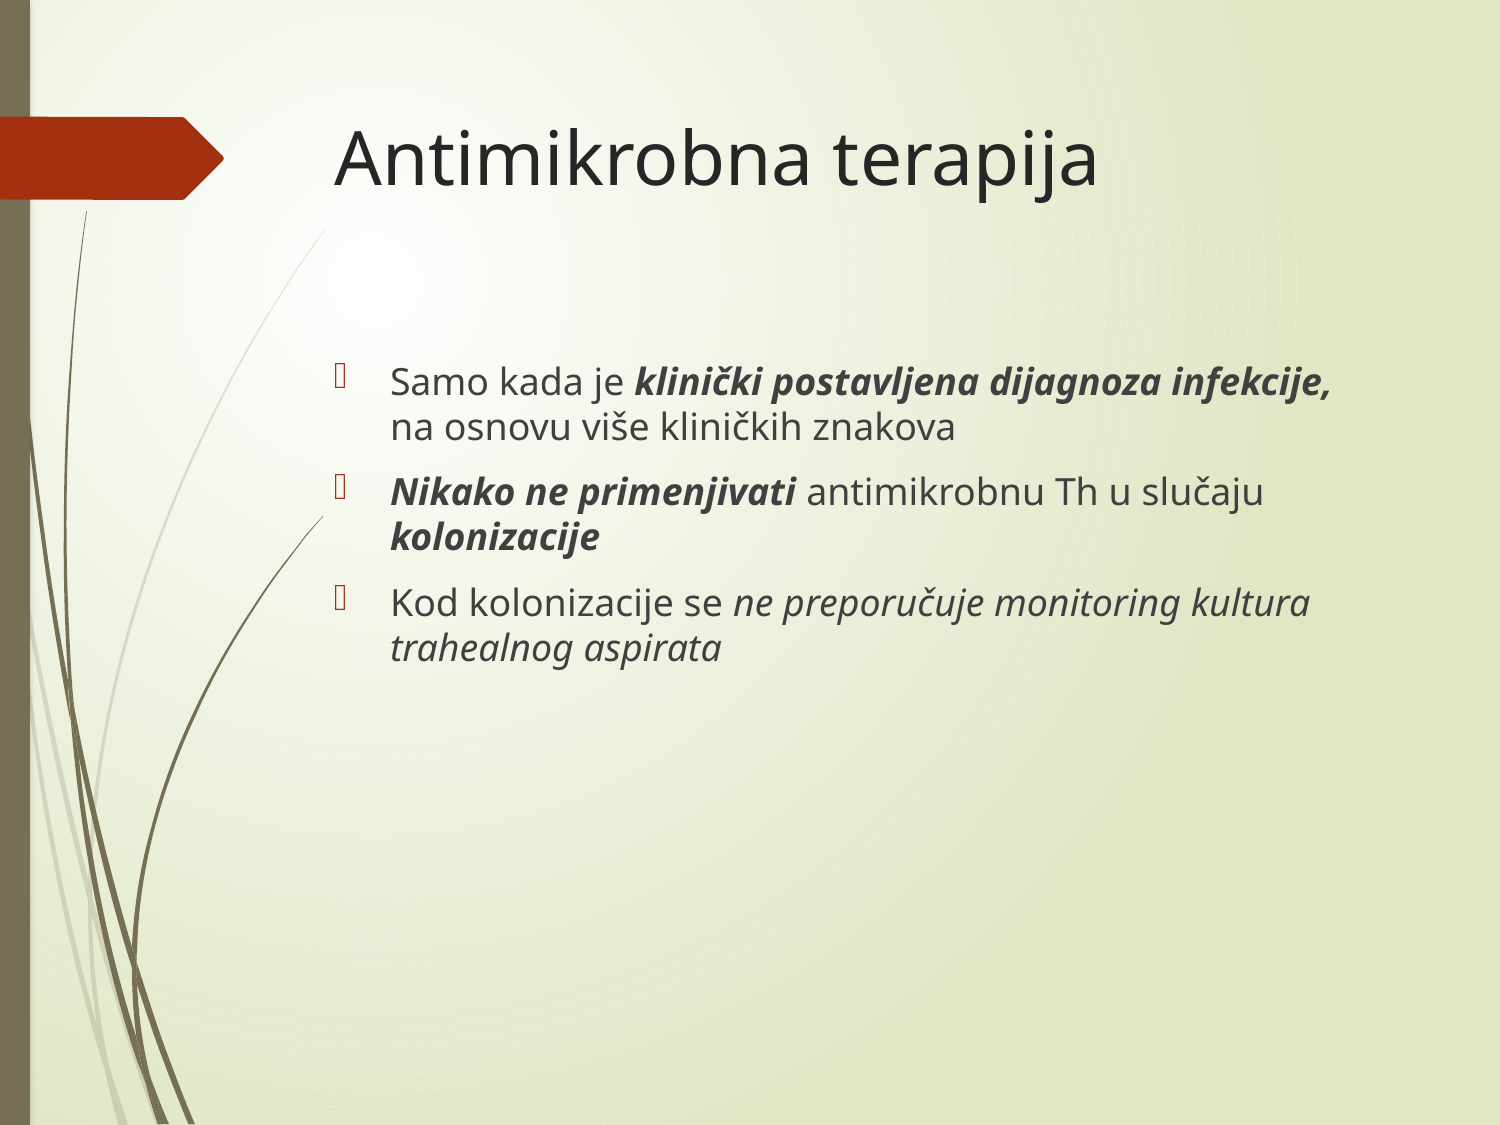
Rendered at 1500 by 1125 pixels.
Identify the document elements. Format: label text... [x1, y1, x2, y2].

title Antimikrobna terapija [319, 102, 1400, 313]
list Samo kada je klinički postavljena dijagnoza infekcije, na osnovu više kliničkih znakova Nikako ne primenjivati antimikrobnu Th u slučaju kolonizacije Kod kolonizacije se ne preporučuje monitoring kultura trahealnog aspirata [318, 350, 1400, 970]
